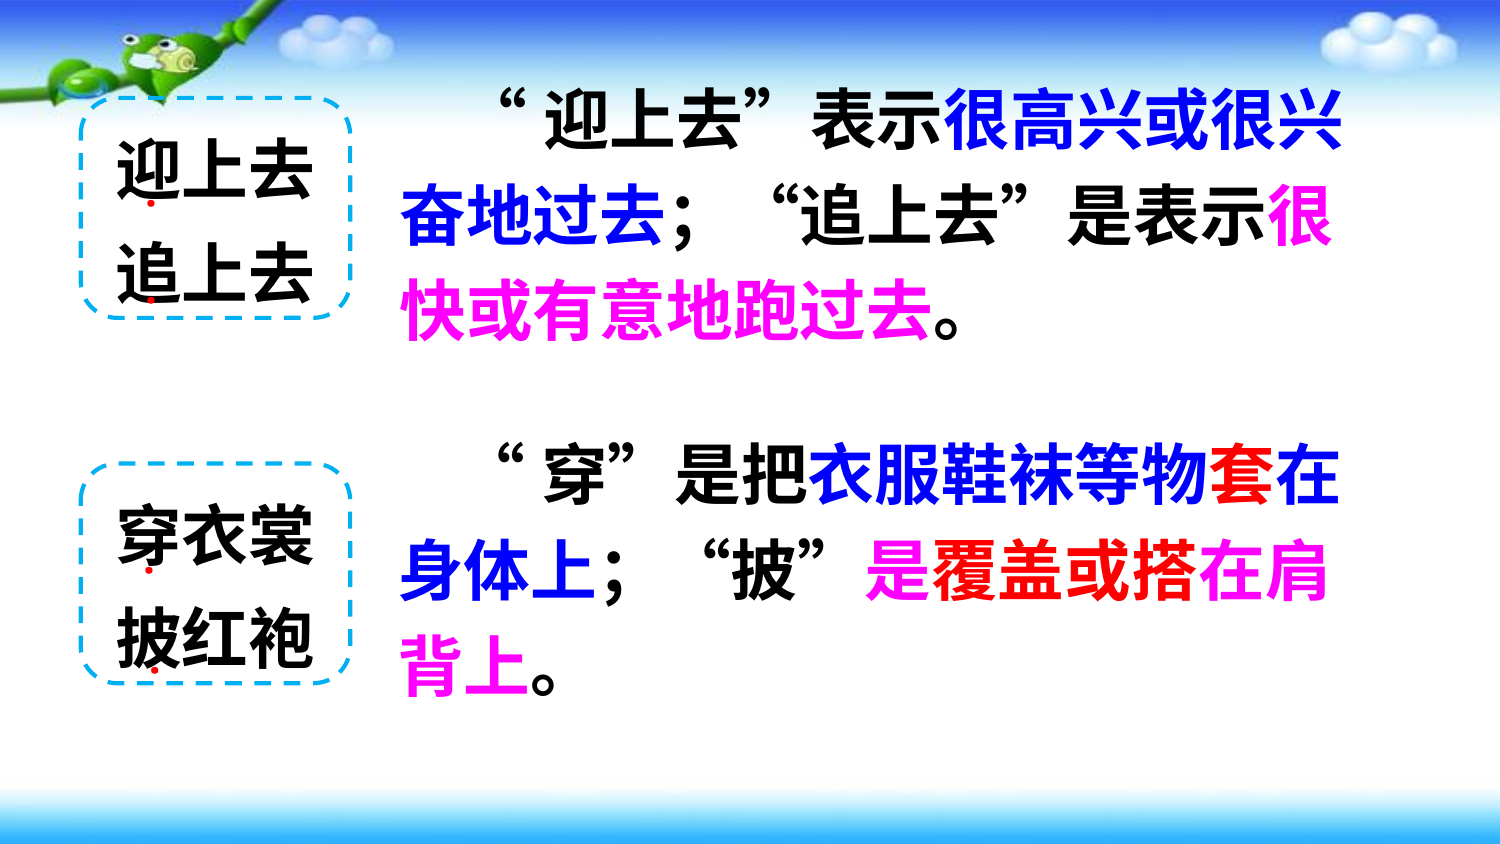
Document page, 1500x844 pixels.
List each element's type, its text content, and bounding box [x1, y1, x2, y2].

text_box “穿”是把衣服鞋袜等物套在身体上；“披”是覆盖或搭在肩背上。 [382, 409, 1376, 712]
text_box “迎上去”表示很高兴或很兴奋地过去；“追上去”是表示很快或有意地跑过去。 [384, 54, 1363, 357]
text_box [80, 97, 351, 333]
picture [0, 0, 1500, 844]
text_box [80, 463, 351, 703]
